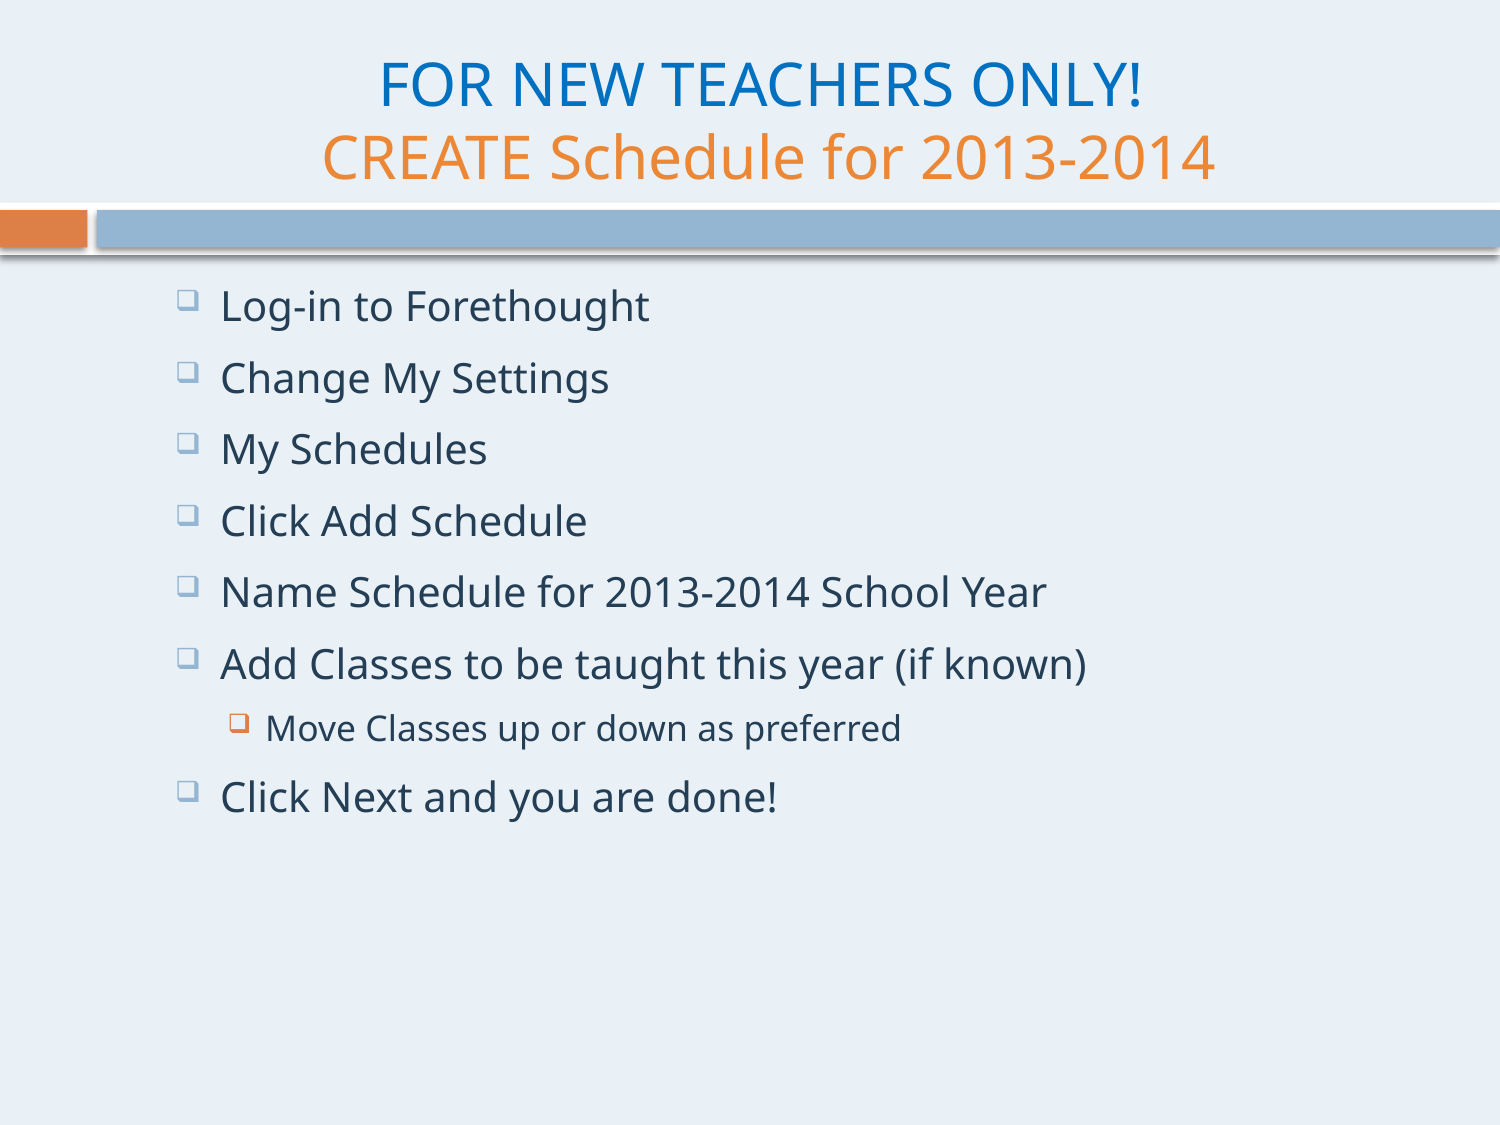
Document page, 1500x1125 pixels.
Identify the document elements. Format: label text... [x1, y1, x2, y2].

title FOR NEW TEACHERS ONLY! CREATE Schedule for 2013-2014 [100, 37, 1438, 200]
list Log-in to Forethought Change My Settings My Schedules Click Add Schedule Name Schedule for 2013-2014 School Year Add Classes to be taught this year (if known) Move Classes up or down as preferred Click Next and you are done! [100, 262, 1438, 1000]
